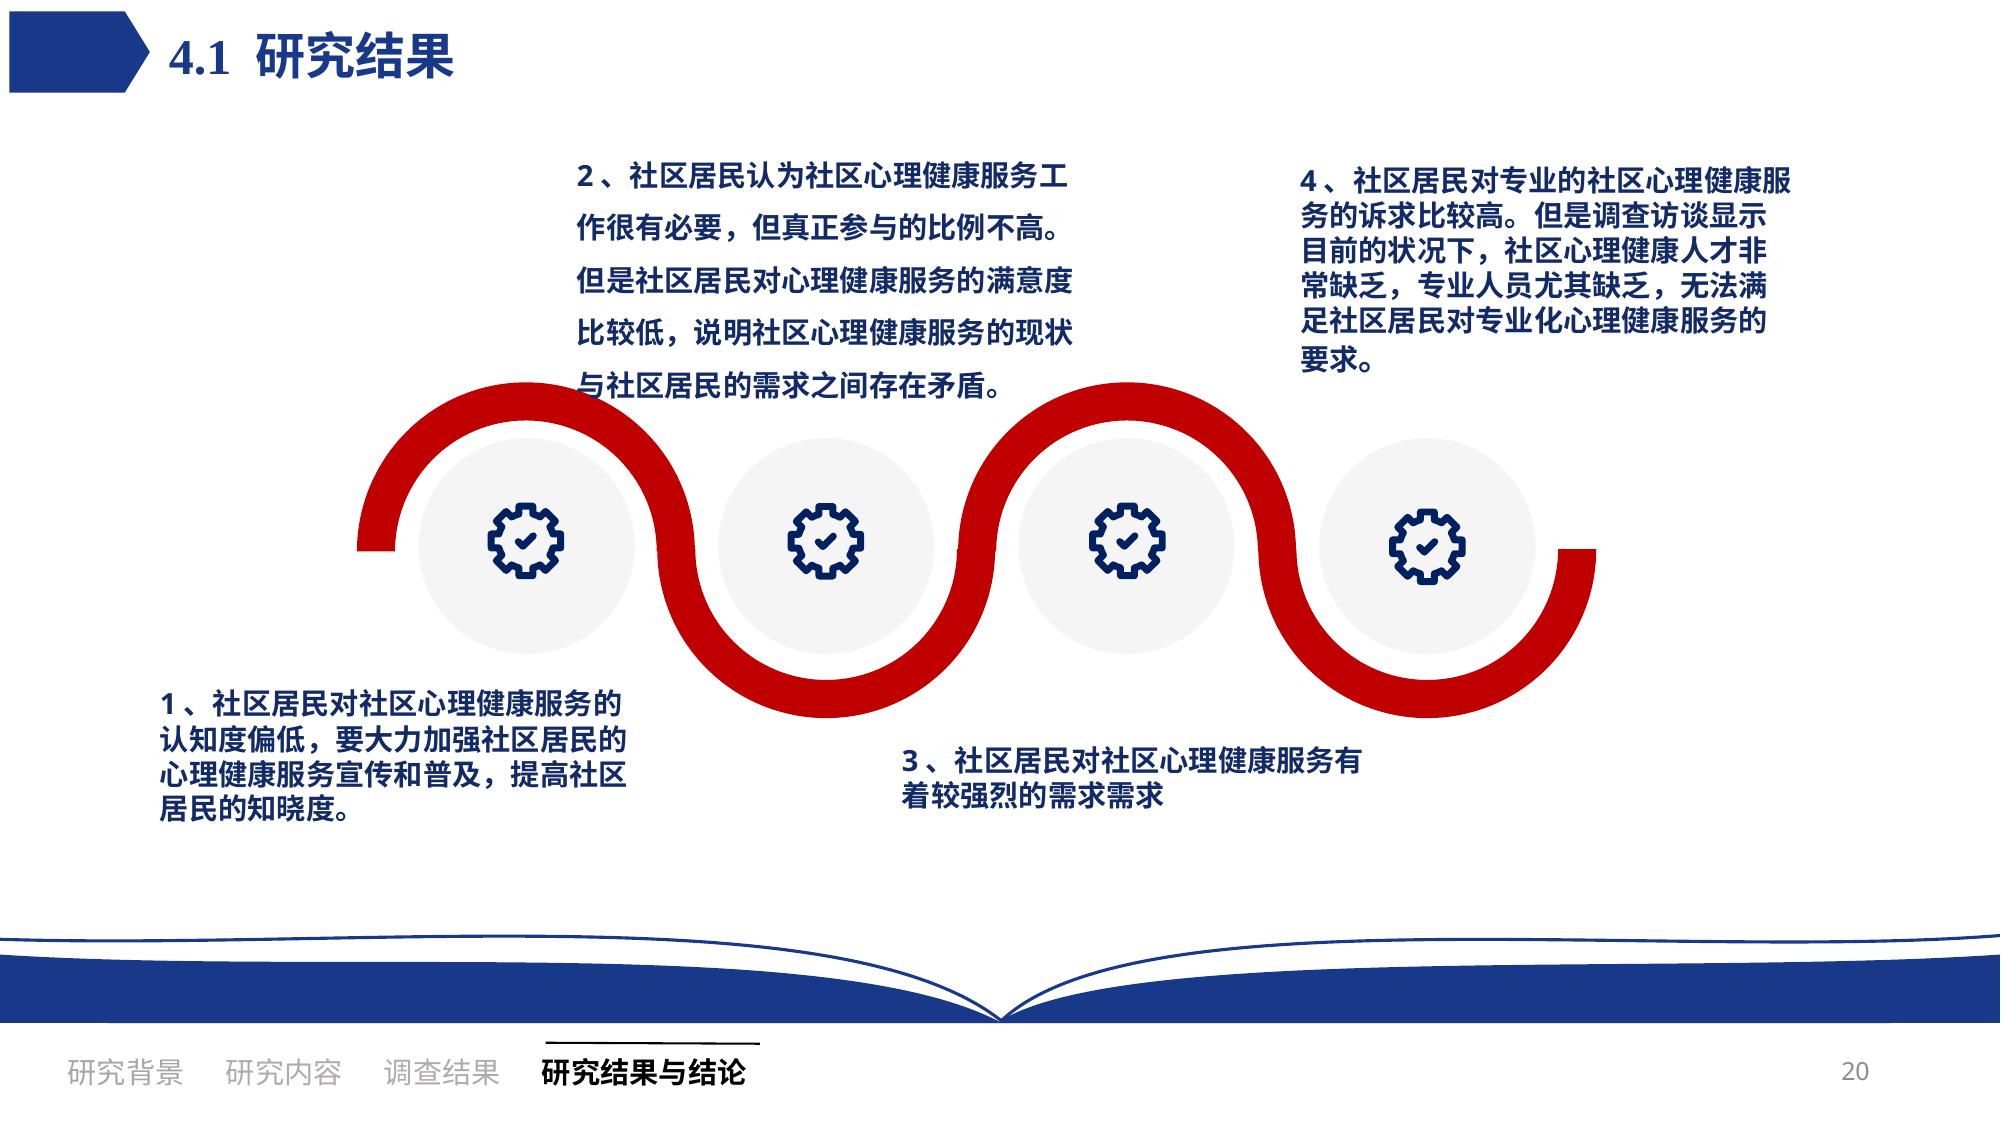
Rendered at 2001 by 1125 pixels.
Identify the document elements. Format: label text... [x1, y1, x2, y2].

text_box 4、社区居民对专业的社区心理健康服务的诉求比较高。但是调查访谈显示目前的状况下，社区心理健康人才非常缺乏，专业人员尤其缺乏，无法满足社区居民对专业化心理健康服务的要求。 [1285, 155, 1807, 385]
slide_number 20 [1434, 1042, 1885, 1103]
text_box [356, 380, 1597, 721]
text_box 4.1 研究结果 [168, 5, 1509, 105]
text_box [0, 953, 2000, 1024]
text_box [0, 934, 2000, 1023]
text_box 3、社区居民对社区心理健康服务有着较强烈的需求需求 [887, 734, 1390, 820]
text_box 研究结果与结论 [527, 1047, 762, 1097]
text_box 2、社区居民认为社区心理健康服务工作很有必要，但真正参与的比例不高。但是社区居民对心理健康服务的满意度比较低，说明社区心理健康服务的现状与社区居民的需求之间存在矛盾。 [562, 132, 1090, 380]
text_box 调查结果 [369, 1046, 516, 1097]
text_box 1、社区居民对社区心理健康服务的认知度偏低，要大力加强社区居民的心理健康服务宣传和普及，提高社区居民的知晓度。 [145, 678, 648, 834]
text_box 研究内容 [211, 1046, 358, 1097]
text_box 研究背景 [52, 1046, 200, 1097]
